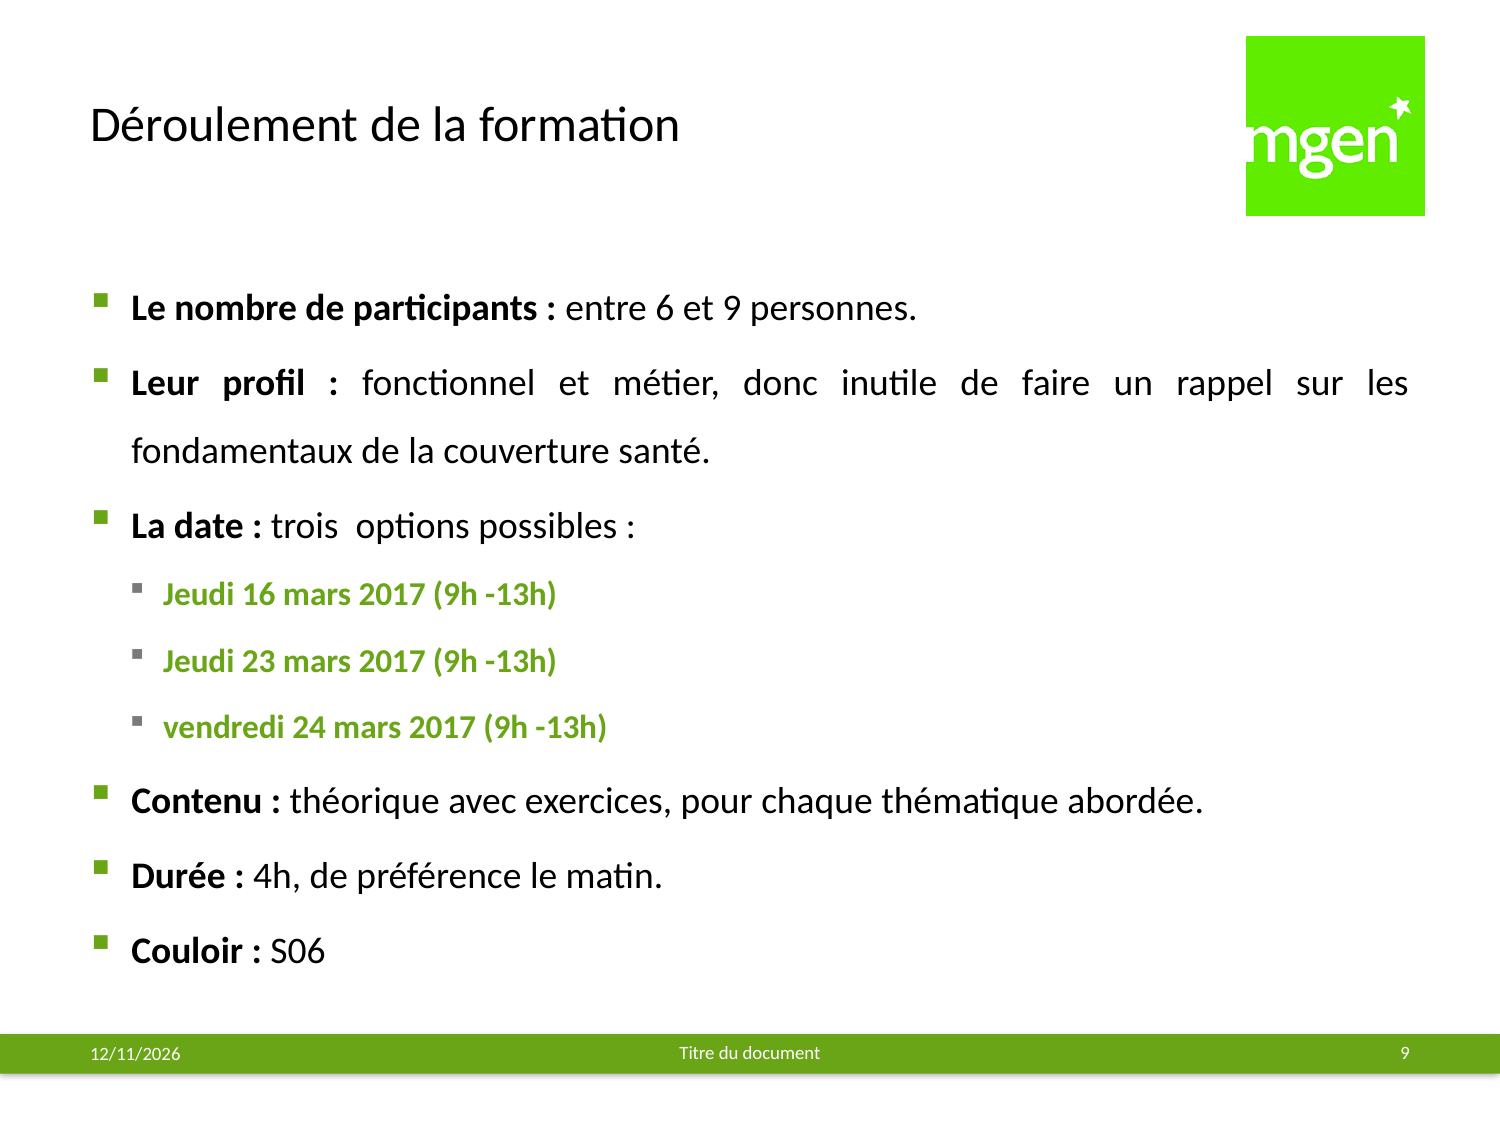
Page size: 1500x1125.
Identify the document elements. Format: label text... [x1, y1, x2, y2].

picture [1246, 36, 1425, 216]
footer Titre du document [512, 1022, 988, 1082]
list Le nombre de participants : entre 6 et 9 personnes. Leur profil : fonctionnel et métier, donc inutile de faire un rappel sur les fondamentaux de la couverture santé. La date : trois options possibles : Jeudi 16 mars 2017 (9h -13h) Jeudi 23 mars 2017 (9h -13h) vendredi 24 mars 2017 (9h -13h) Contenu : théorique avec exercices, pour chaque thématique abordée. Durée : 4h, de préférence le matin. Couloir : S06 [74, 253, 1426, 984]
slide_number 9 [1074, 1022, 1425, 1082]
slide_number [75, 1022, 425, 1083]
title Déroulement de la formation [74, 73, 1247, 169]
